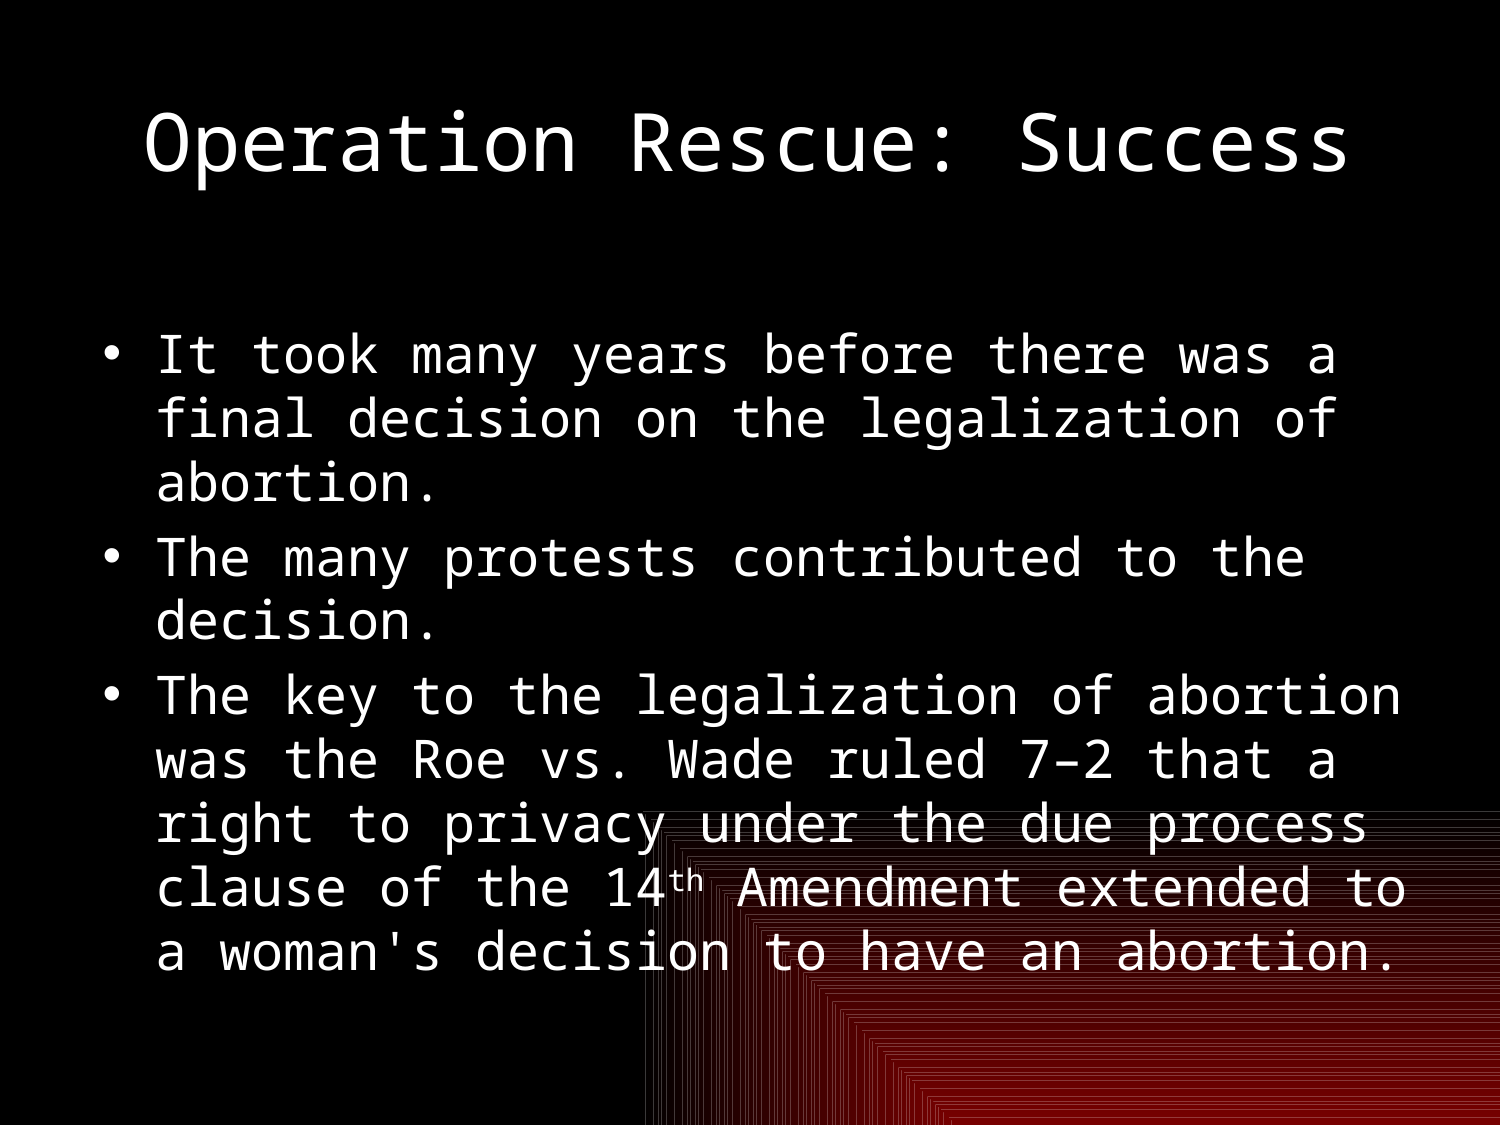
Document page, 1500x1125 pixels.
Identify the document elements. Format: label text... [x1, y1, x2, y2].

title Operation Rescue: Success [75, 45, 1425, 233]
list It took many years before there was a final decision on the legalization of abortion. The many protests contributed to the decision. The key to the legalization of abortion was the Roe vs. Wade ruled 7–2 that a right to privacy under the due process clause of the 14th Amendment extended to a woman's decision to have an abortion. [87, 312, 1438, 1055]
